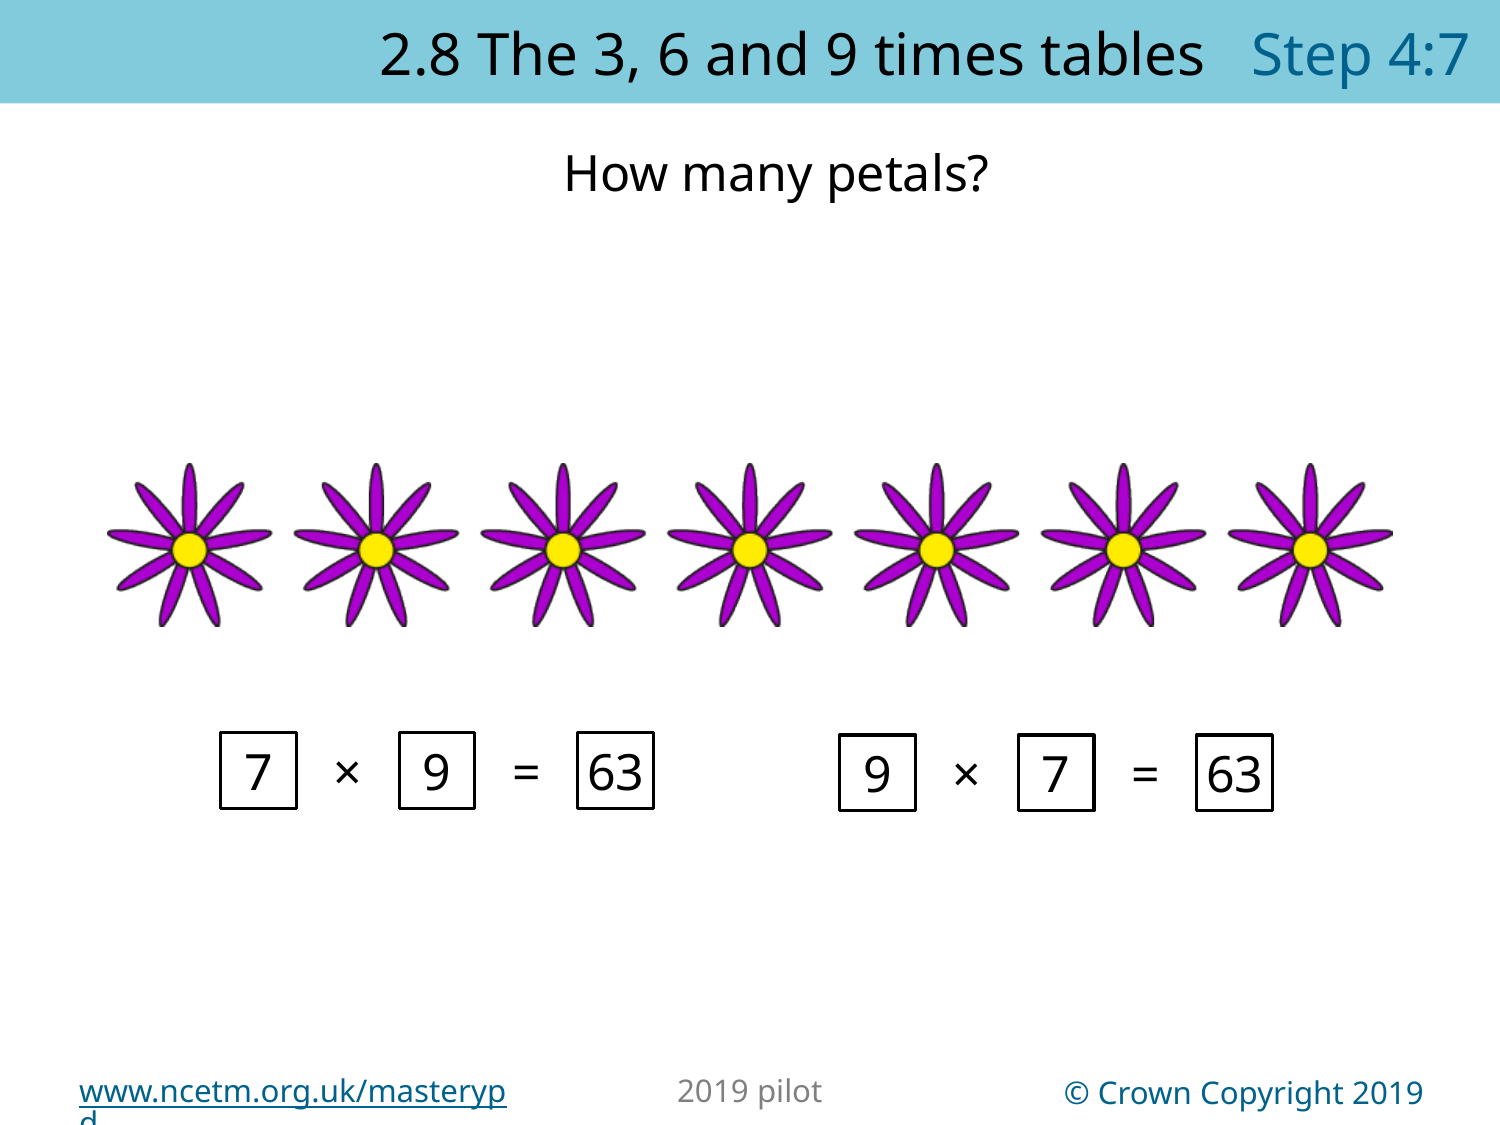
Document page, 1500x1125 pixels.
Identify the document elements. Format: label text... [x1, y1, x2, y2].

list 2.8 The 3, 6 and 9 times tables Step 4:7 [0, 0, 1500, 104]
text_box 63 [654, 732, 659, 808]
text_box × [937, 735, 997, 810]
text_box = [1115, 735, 1175, 810]
text_box How many petals? [548, 134, 1005, 209]
text_box 63 [1191, 735, 1196, 810]
text_box 63 [1273, 735, 1279, 810]
text_box [577, 732, 654, 809]
text_box [1018, 735, 1094, 811]
text_box [1196, 735, 1273, 811]
text_box [399, 732, 475, 809]
text_box = [496, 732, 556, 808]
picture [106, 463, 1394, 627]
text_box [839, 735, 916, 811]
text_box 63 [572, 732, 577, 808]
text_box × [318, 732, 378, 808]
text_box [220, 732, 297, 809]
